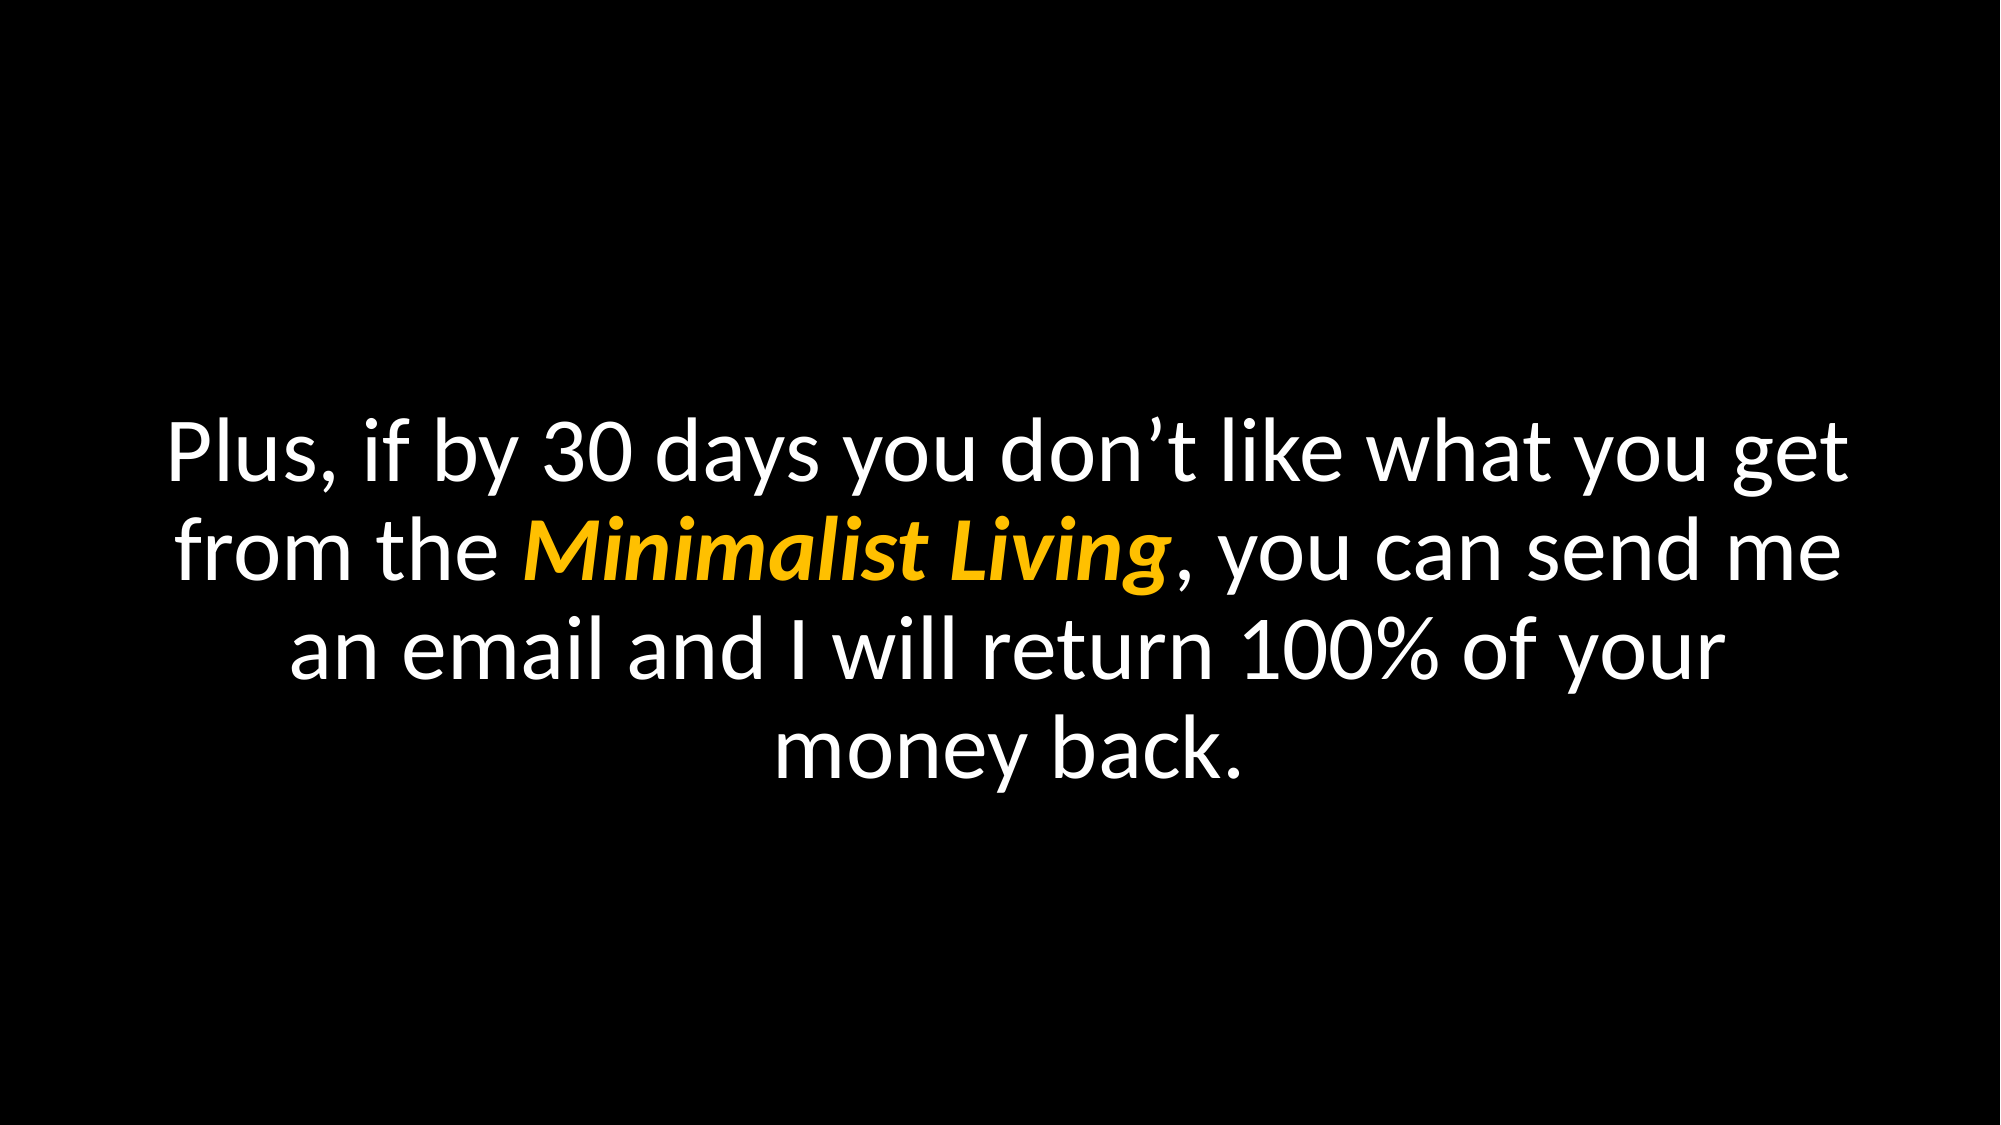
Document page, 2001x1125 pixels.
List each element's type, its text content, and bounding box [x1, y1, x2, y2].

list Plus, if by 30 days you don’t like what you get from the Minimalist Living, you can send me an email and I will return 100% of your money back. [146, 395, 1872, 707]
